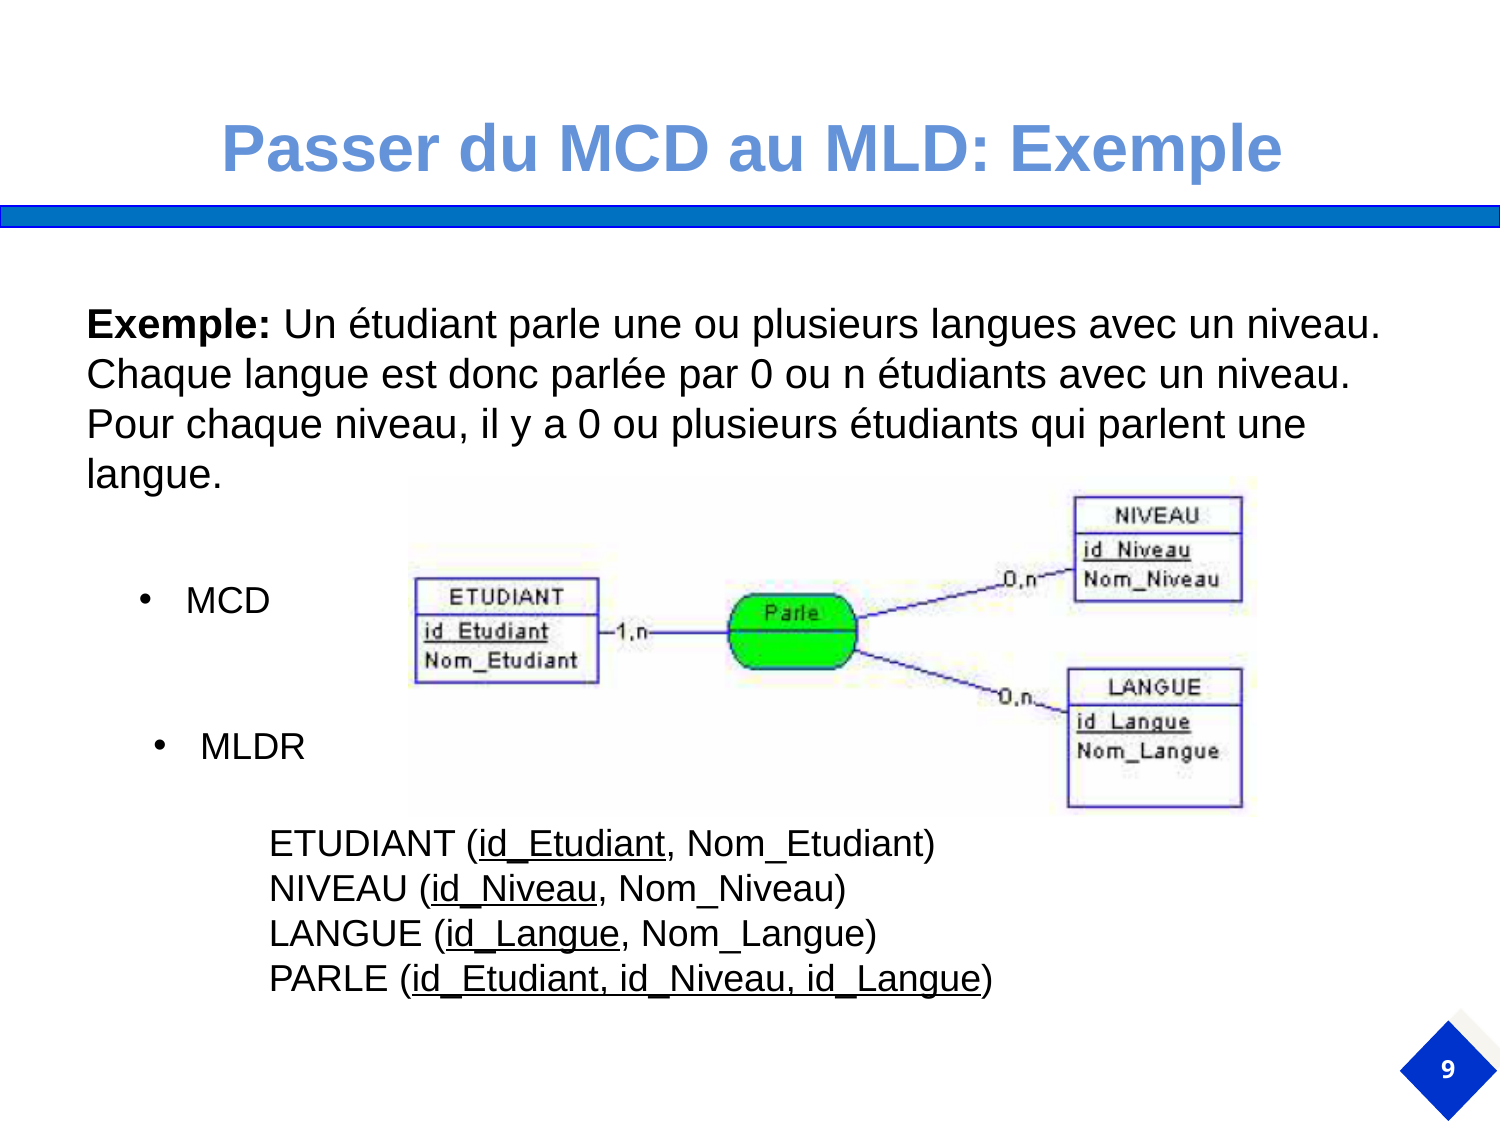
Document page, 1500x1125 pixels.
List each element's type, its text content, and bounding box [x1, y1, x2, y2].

text_box MLDR [134, 714, 325, 775]
text_box ETUDIANT (id_Etudiant, Nom_Etudiant) NIVEAU (id_Niveau, Nom_Niveau) LANGUE (id_Langue, Nom_Langue) PARLE (id_Etudiant, id_Niveau, id_Langue) [254, 811, 1227, 1007]
text_box Passer du MCD au MLD: Exemple [81, 11, 1425, 192]
text_box Exemple: Un étudiant parle une ou plusieurs langues avec un niveau. Chaque langue est donc parlée par 0 ou n étudiants avec un niveau. Pour chaque niveau, il y a 0 ou plusieurs étudiants qui parlent une langue. [71, 289, 1425, 505]
text_box MCD [109, 568, 300, 629]
picture [407, 476, 1257, 817]
